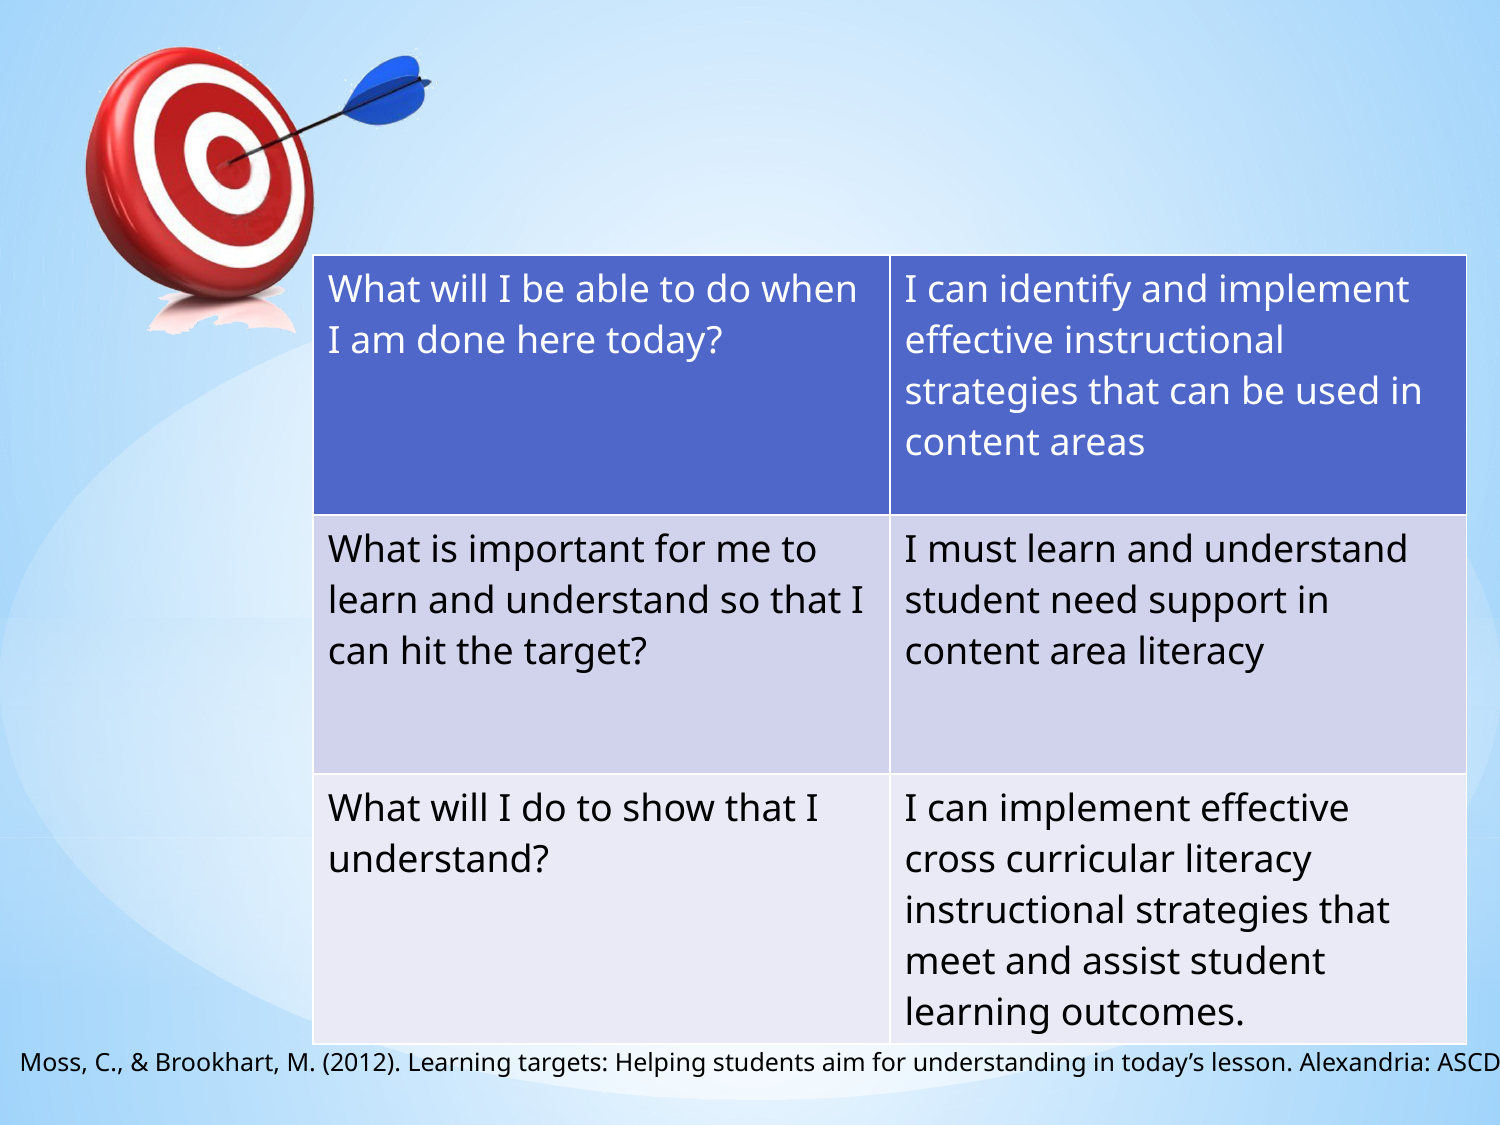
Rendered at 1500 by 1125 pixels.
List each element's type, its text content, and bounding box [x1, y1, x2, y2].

table_cell I must learn and understand student need support in content area literacy [891, 516, 1466, 773]
table_cell What is important for me to learn and understand so that I can hit the target? [314, 516, 889, 773]
table_cell I can implement effective cross curricular literacy instructional strategies that meet and assist student learning outcomes. [891, 775, 1466, 1038]
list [64, 0, 453, 386]
text_box Moss, C., & Brookhart, M. (2012). Learning targets: Helping students aim for understanding in today’s lesson. Alexandria: ASCD. [4, 1038, 1500, 1084]
table_header I can identify and implement effective instructional strategies that can be used in content areas [891, 256, 1466, 514]
table_header What will I be able to do when I am done here today? [314, 256, 889, 514]
table_cell What will I do to show that I understand? [314, 775, 889, 1038]
